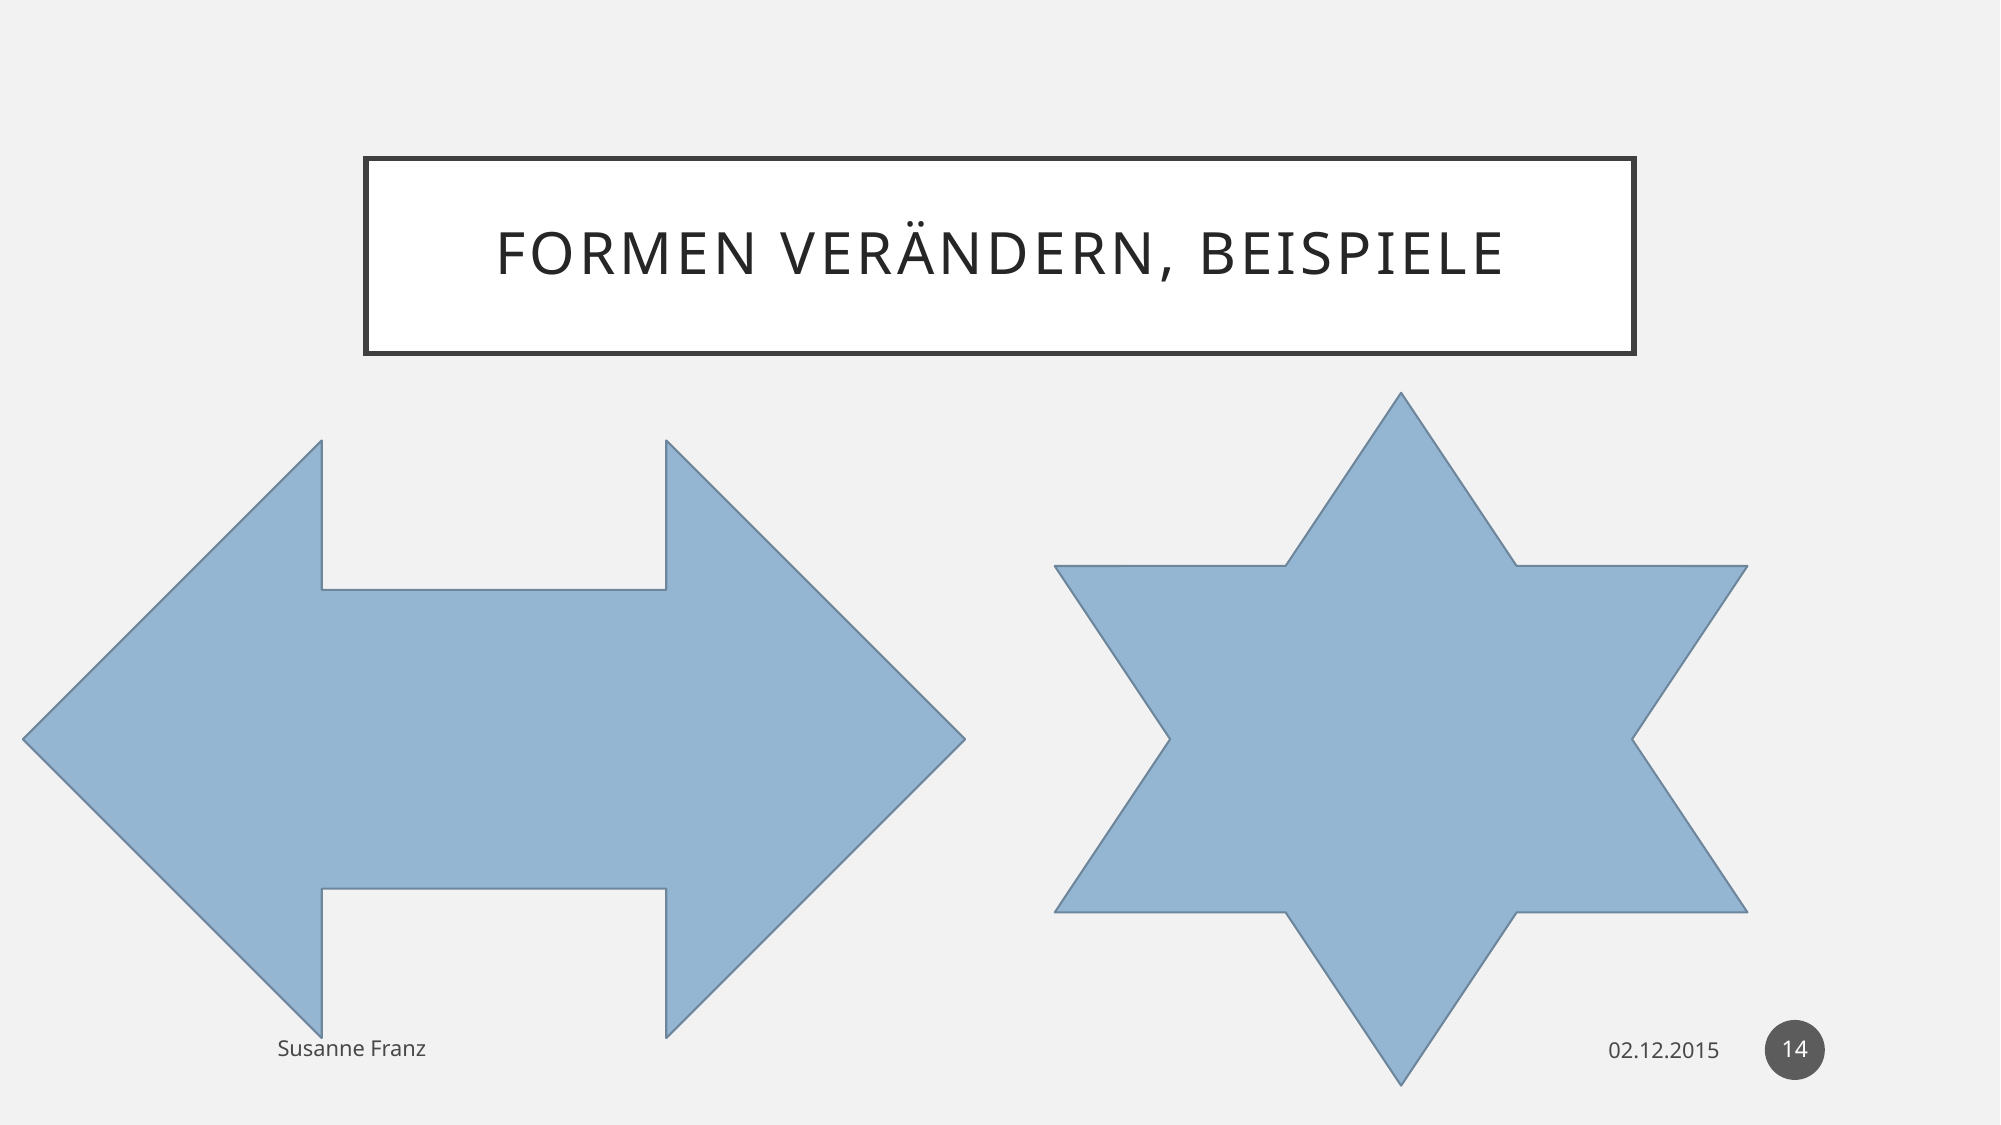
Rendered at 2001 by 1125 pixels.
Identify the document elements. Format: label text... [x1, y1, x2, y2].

text_box [22, 439, 966, 1023]
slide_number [1283, 1023, 1735, 1077]
title Formen verändern, Beispiele [363, 156, 1637, 356]
slide_number 14 [1764, 1019, 1825, 1080]
text_box [1394, 1077, 1409, 1087]
text_box [1053, 391, 1749, 1023]
footer Susanne Franz [262, 1023, 1231, 1076]
